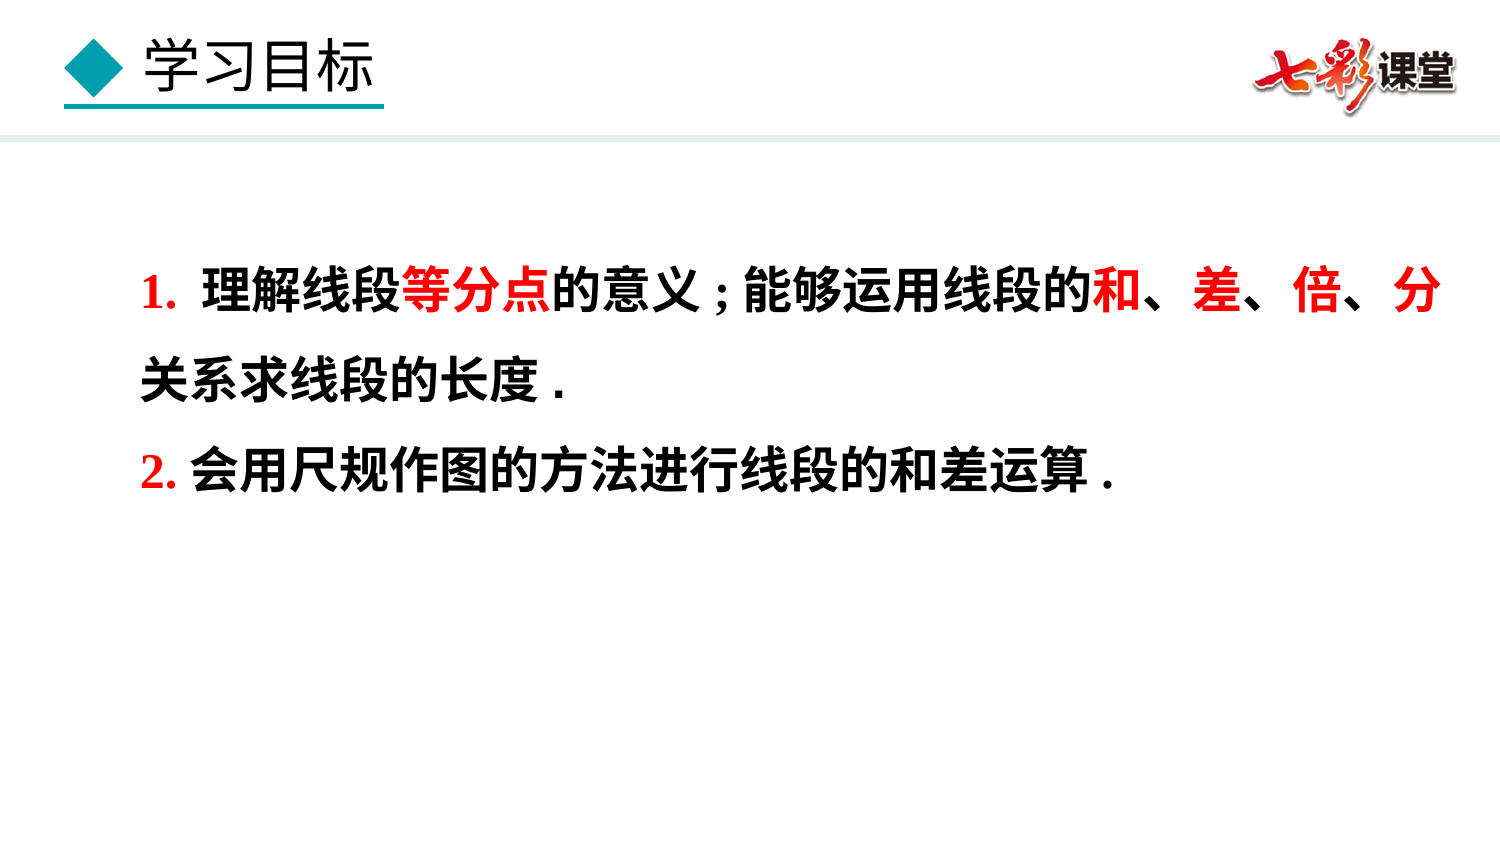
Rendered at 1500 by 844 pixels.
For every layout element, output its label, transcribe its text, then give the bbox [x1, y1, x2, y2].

text_box 1. 理解线段等分点的意义;能够运用线段的和、差、倍、分关系求线段的长度. 2.会用尺规作图的方法进行线段的和差运算. [125, 220, 1460, 506]
picture [1249, 32, 1461, 118]
